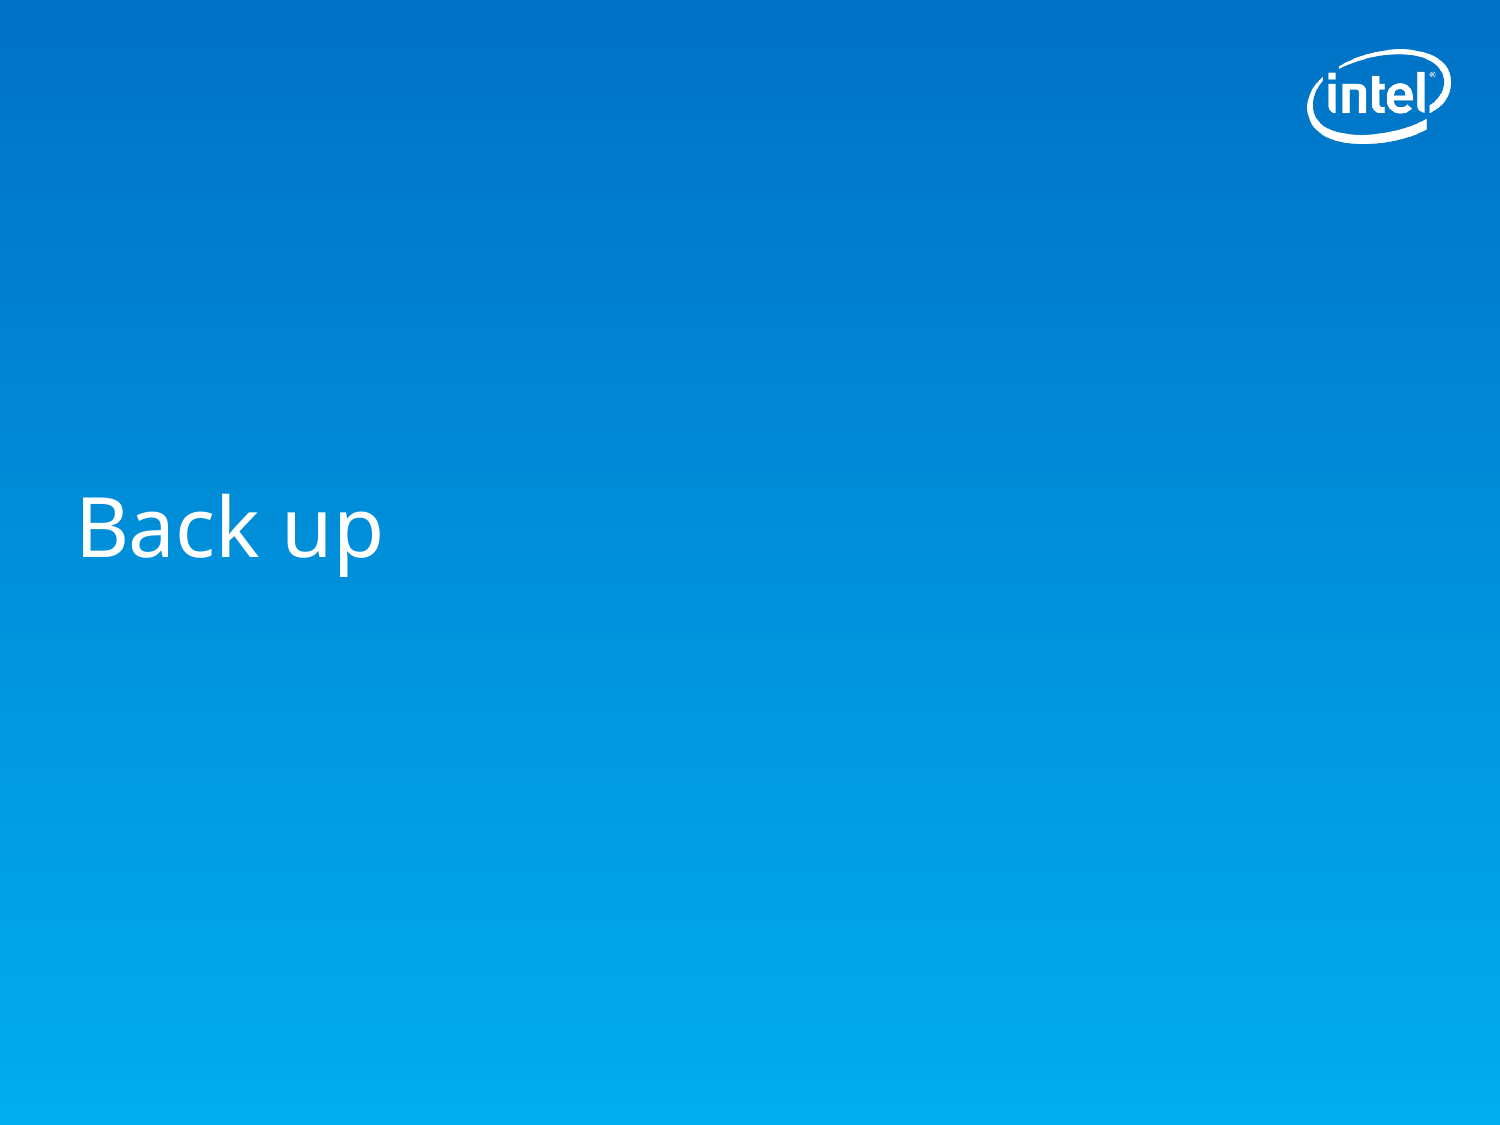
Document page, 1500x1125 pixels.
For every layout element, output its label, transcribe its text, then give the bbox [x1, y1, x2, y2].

picture [1307, 49, 1451, 144]
title Back up [75, 412, 1138, 636]
